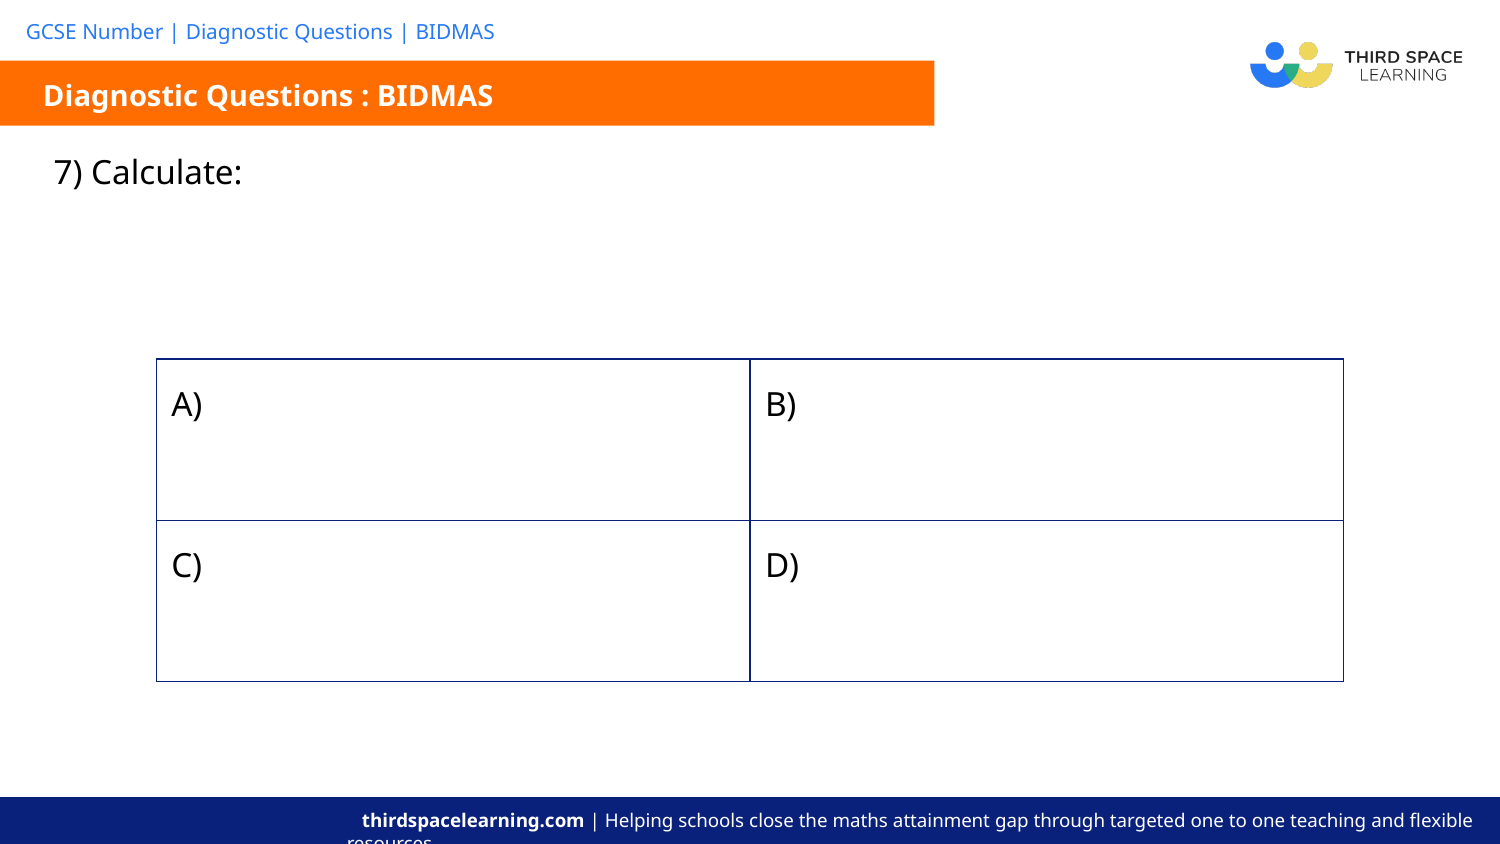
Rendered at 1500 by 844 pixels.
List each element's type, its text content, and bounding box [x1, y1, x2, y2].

text_box Diagnostic Questions : BIDMAS [27, 61, 847, 127]
picture [1250, 33, 1465, 99]
